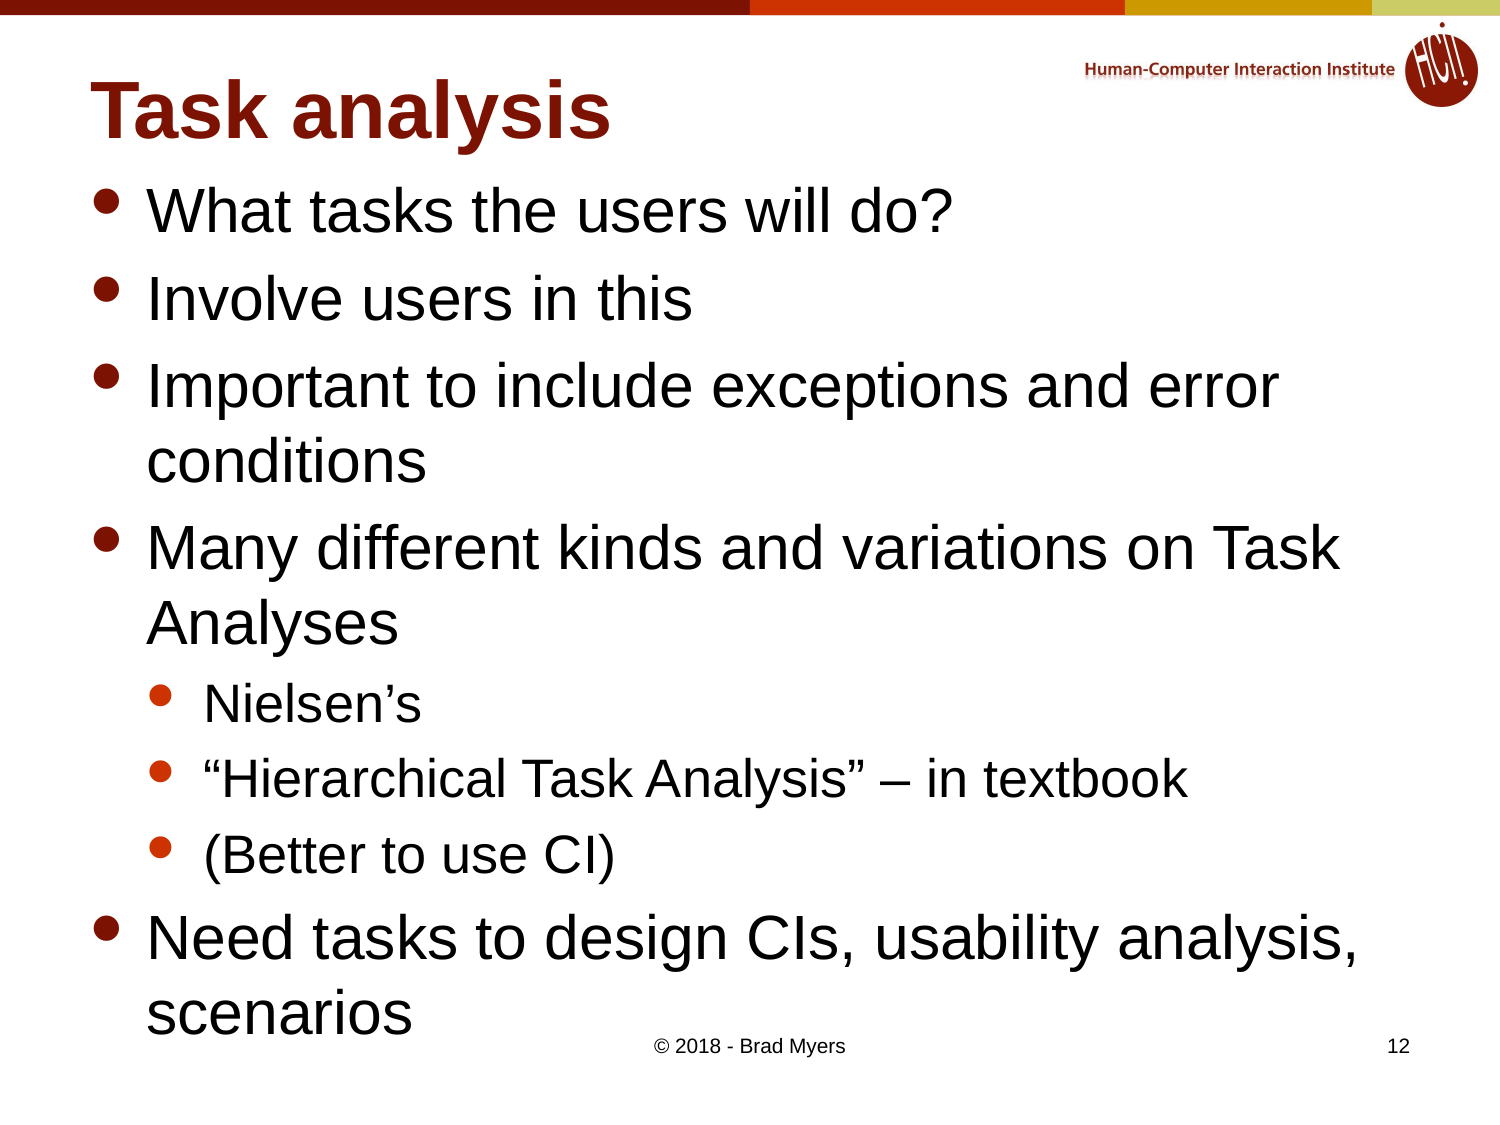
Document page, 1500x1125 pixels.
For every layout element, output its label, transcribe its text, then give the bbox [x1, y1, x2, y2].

picture [1313, 22, 1478, 107]
title Task analysis [74, 19, 1313, 162]
footer © 2018 - Brad Myers [512, 1024, 988, 1101]
list What tasks the users will do? Involve users in this Important to include exceptions and error conditions Many different kinds and variations on Task Analyses Nielsen’s “Hierarchical Task Analysis” – in textbook (Better to use CI) Need tasks to design CIs, usability analysis, scenarios [74, 162, 1426, 887]
slide_number 12 [1074, 1024, 1426, 1101]
